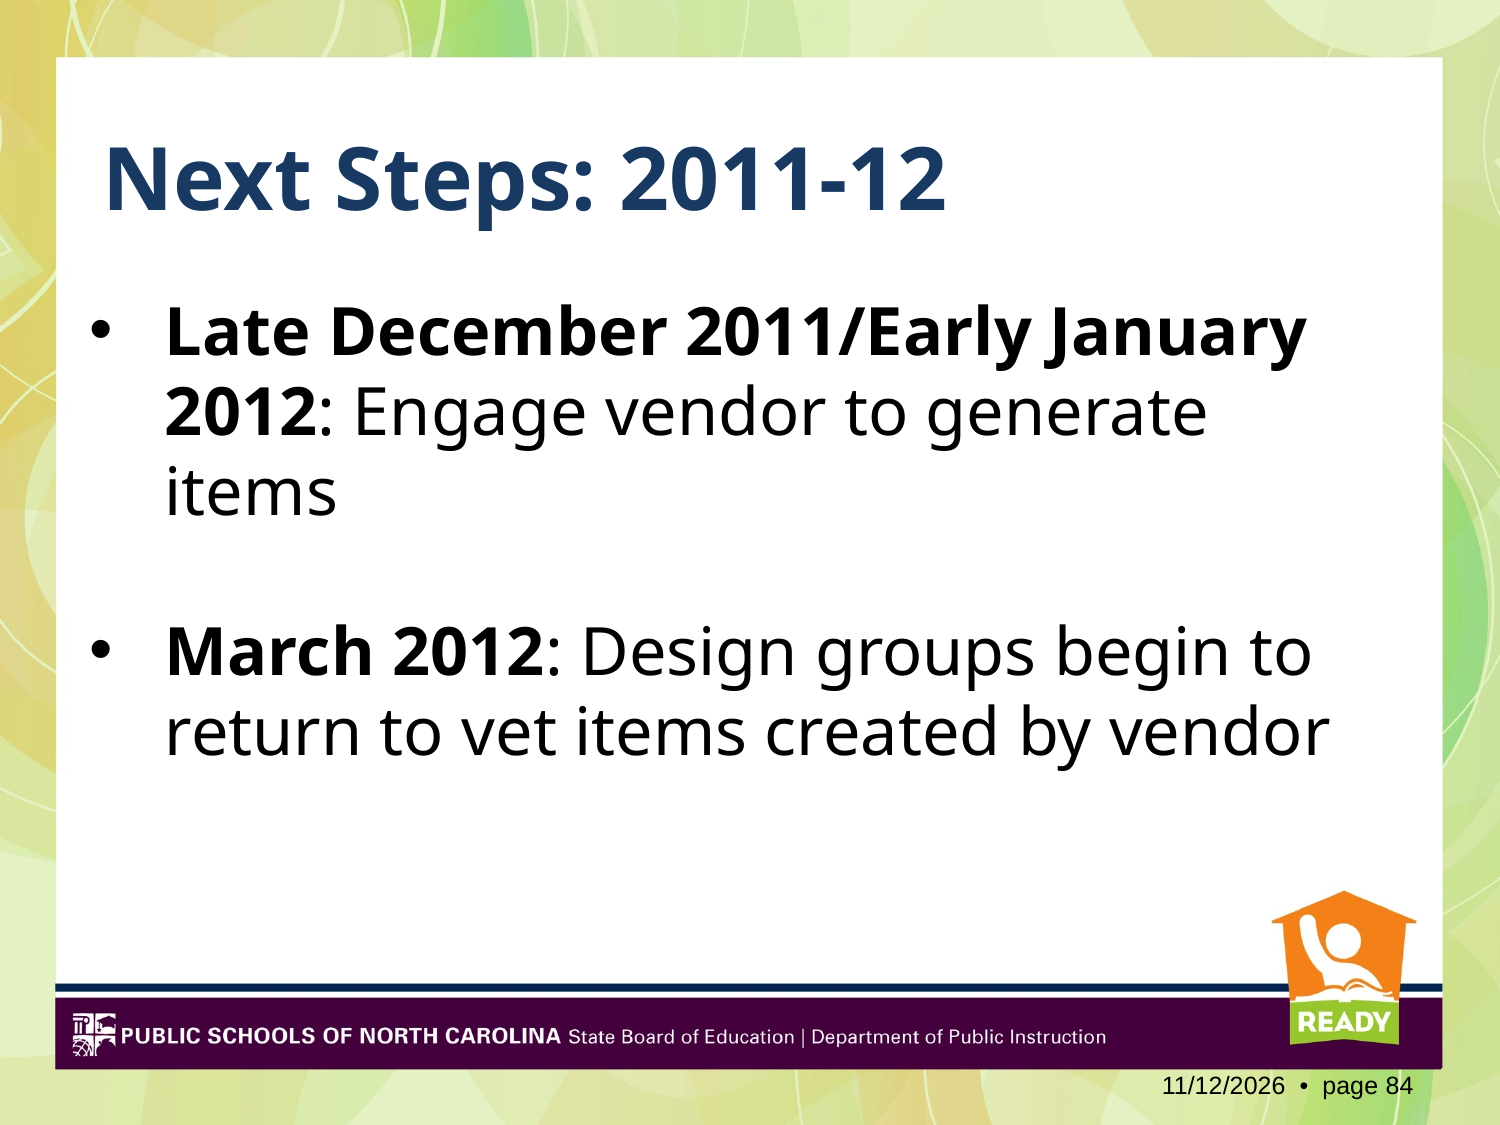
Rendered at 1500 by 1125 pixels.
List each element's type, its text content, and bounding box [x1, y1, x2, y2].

title Next Steps: 2011-12 [87, 106, 1413, 244]
picture [0, 0, 1500, 1125]
text_box Late December 2011/Early January 2012: Engage vendor to generate items March 2012: Design groups begin to return to vet items created by vendor [74, 281, 1413, 776]
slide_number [1147, 1062, 1460, 1122]
